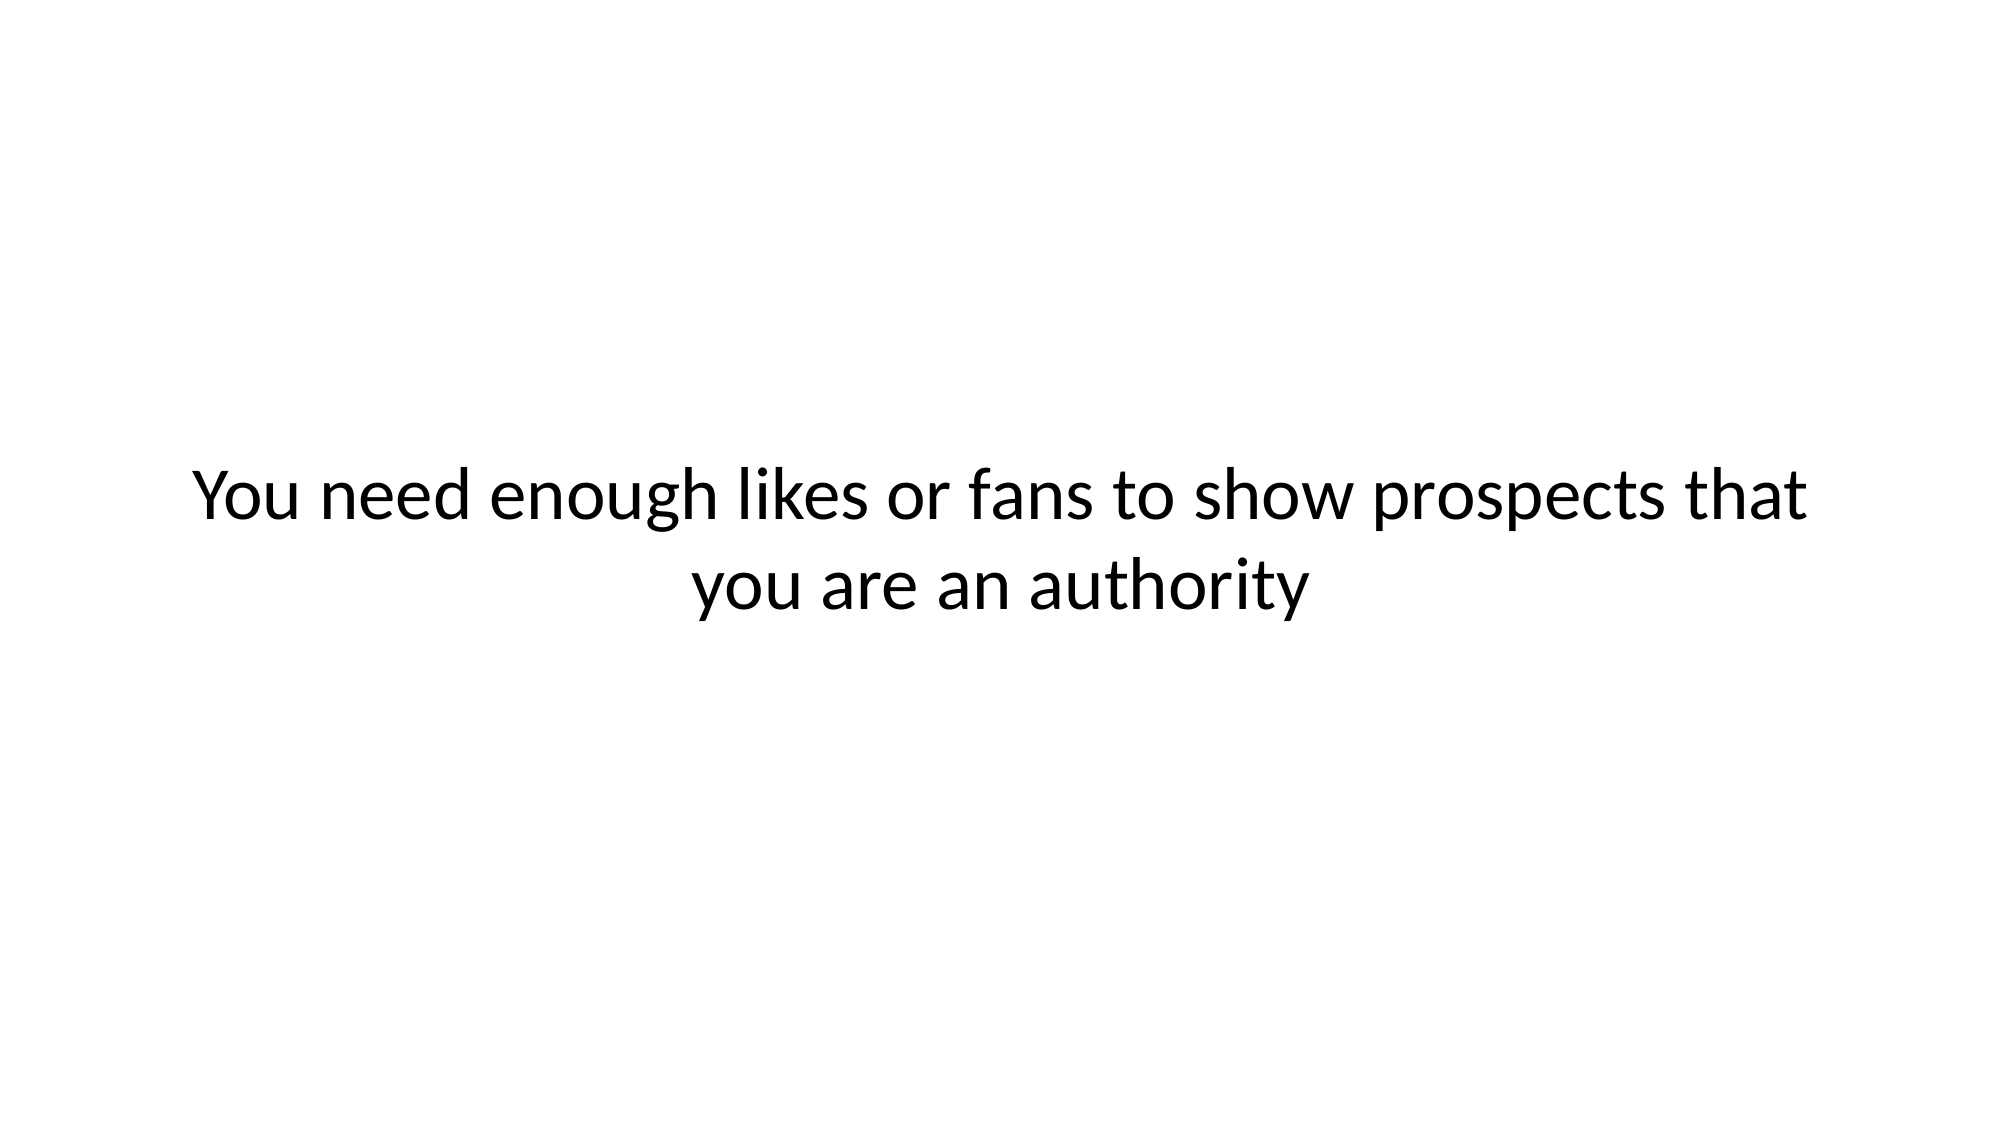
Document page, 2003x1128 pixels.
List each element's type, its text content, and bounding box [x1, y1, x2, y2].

title You need enough likes or fans to show prospects that you are an authority [149, 287, 1853, 782]
